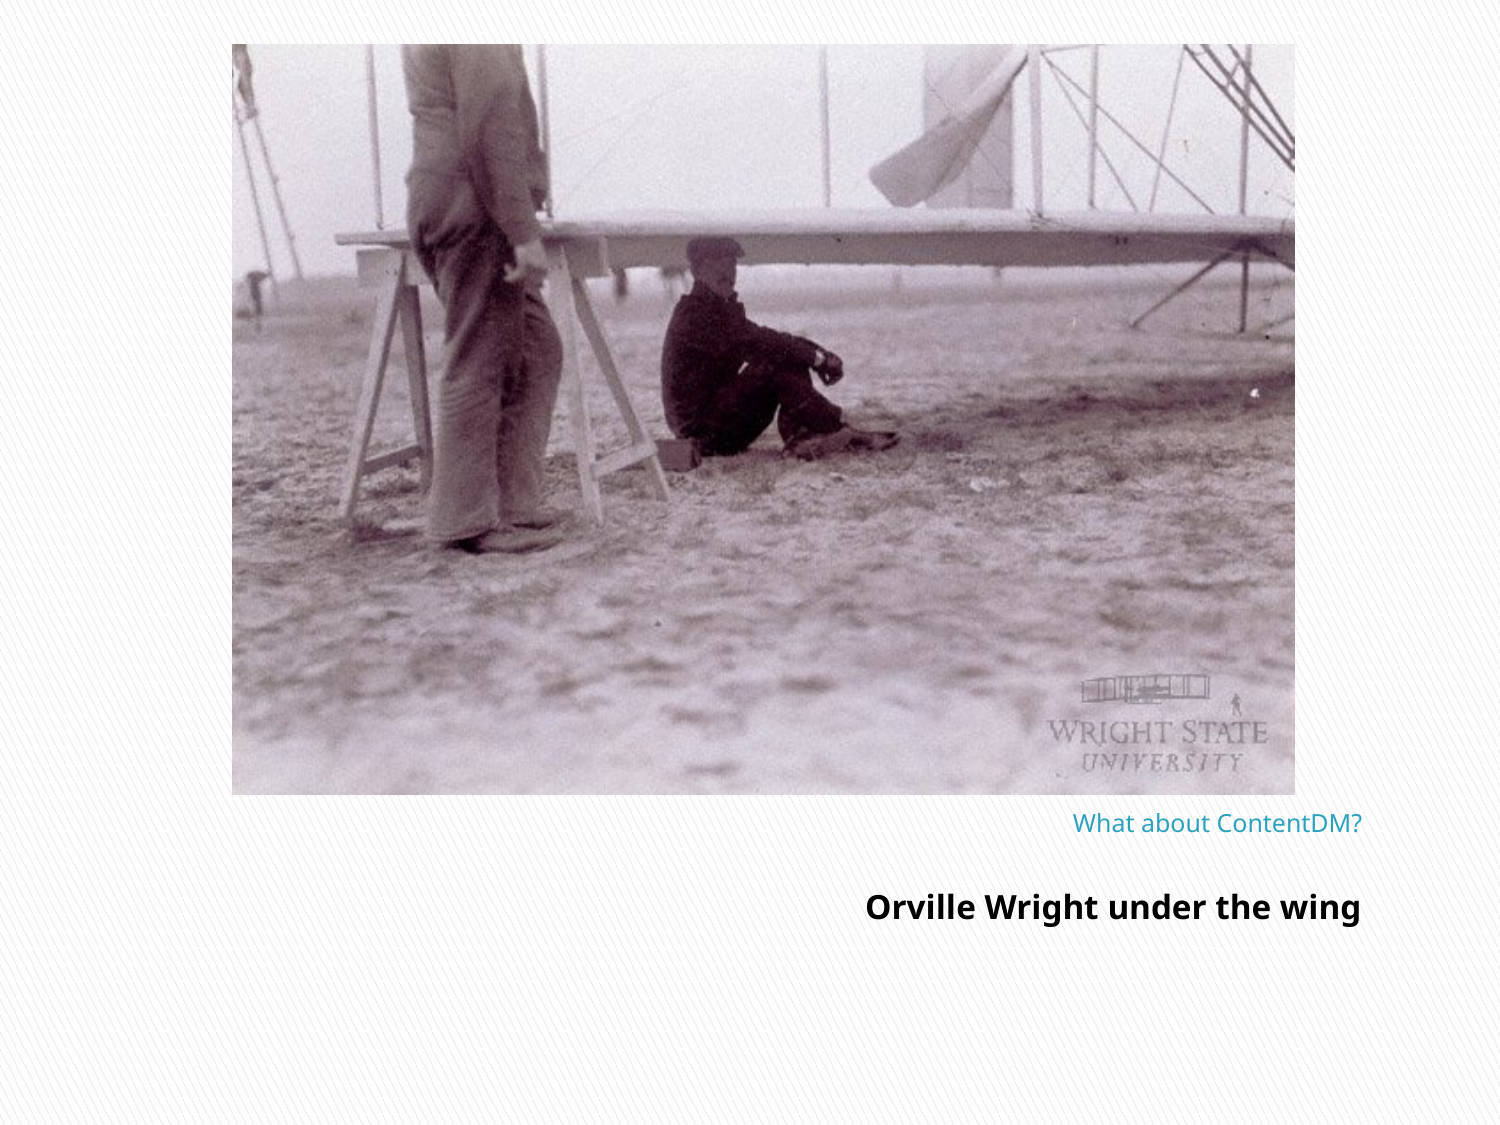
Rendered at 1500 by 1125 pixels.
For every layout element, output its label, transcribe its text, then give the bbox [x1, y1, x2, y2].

list Orville Wright under the wing [725, 878, 1377, 1029]
title What about ContentDM? [150, 800, 1378, 875]
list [232, 44, 1295, 796]
